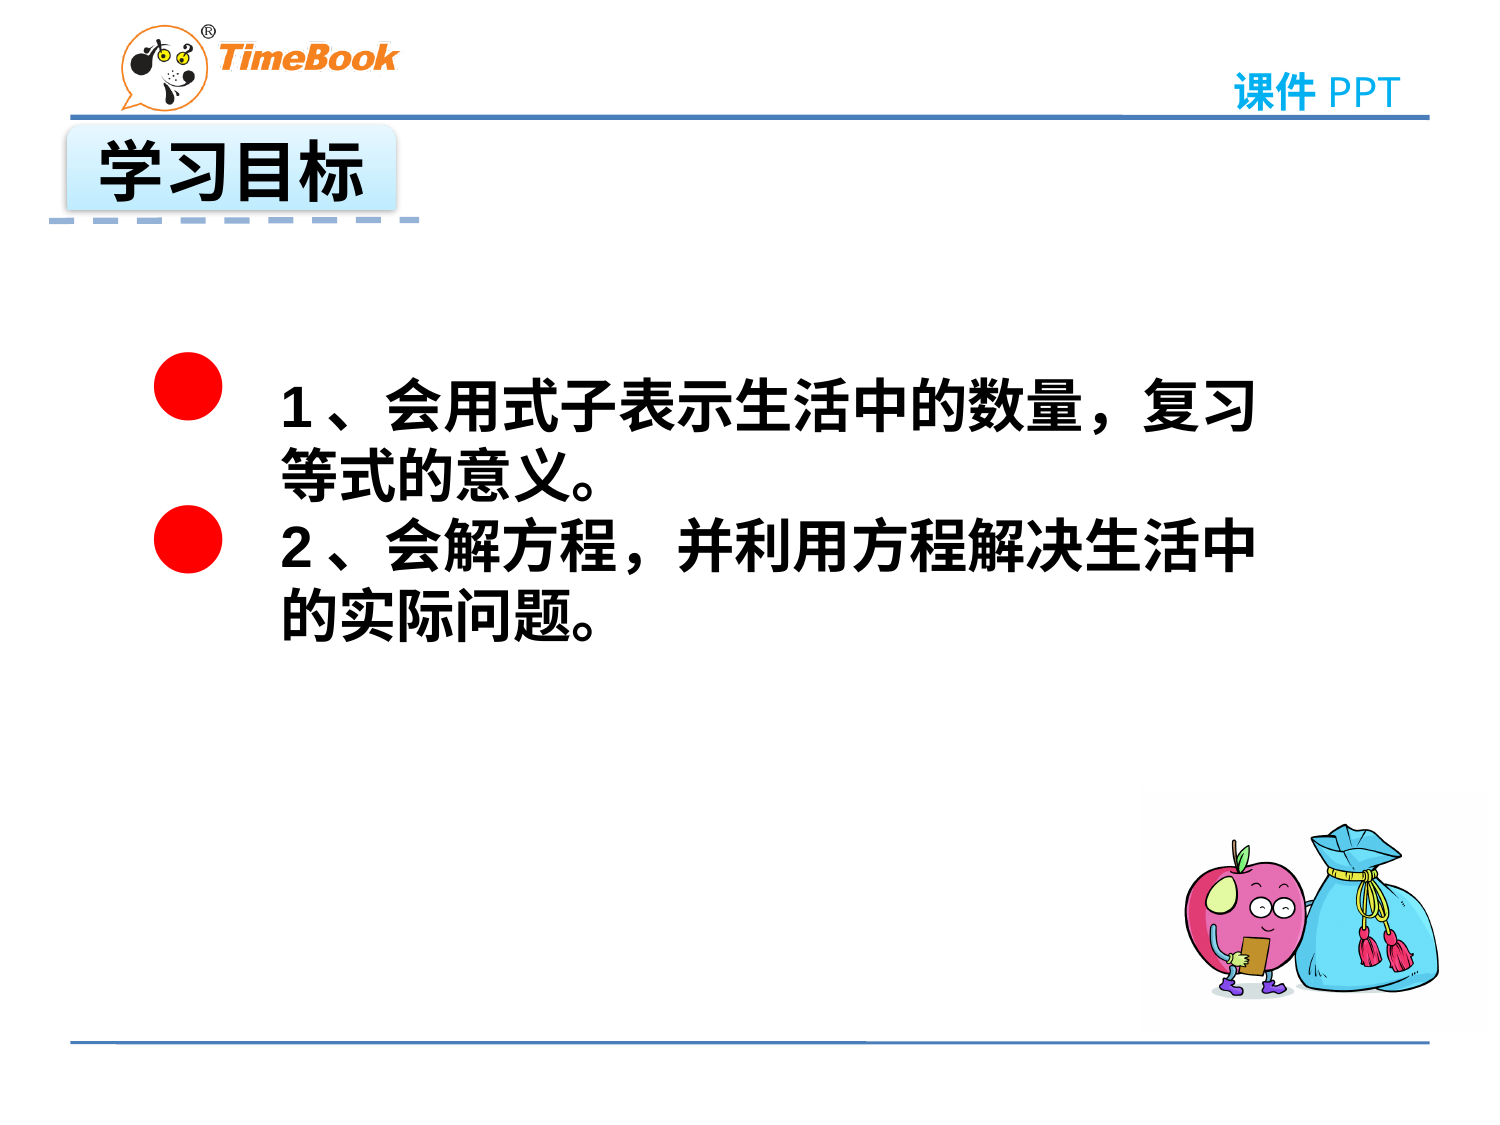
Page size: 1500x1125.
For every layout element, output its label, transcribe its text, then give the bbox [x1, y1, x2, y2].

text_box [112, 326, 325, 476]
picture [118, 22, 408, 113]
picture [1139, 786, 1488, 1031]
text_box [112, 479, 265, 630]
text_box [48, 125, 420, 222]
text_box 1、会用式子表示生活中的数量，复习等式的意义。 2、会解方程，并利用方程解决生活中的实际问题。 [265, 361, 1284, 727]
